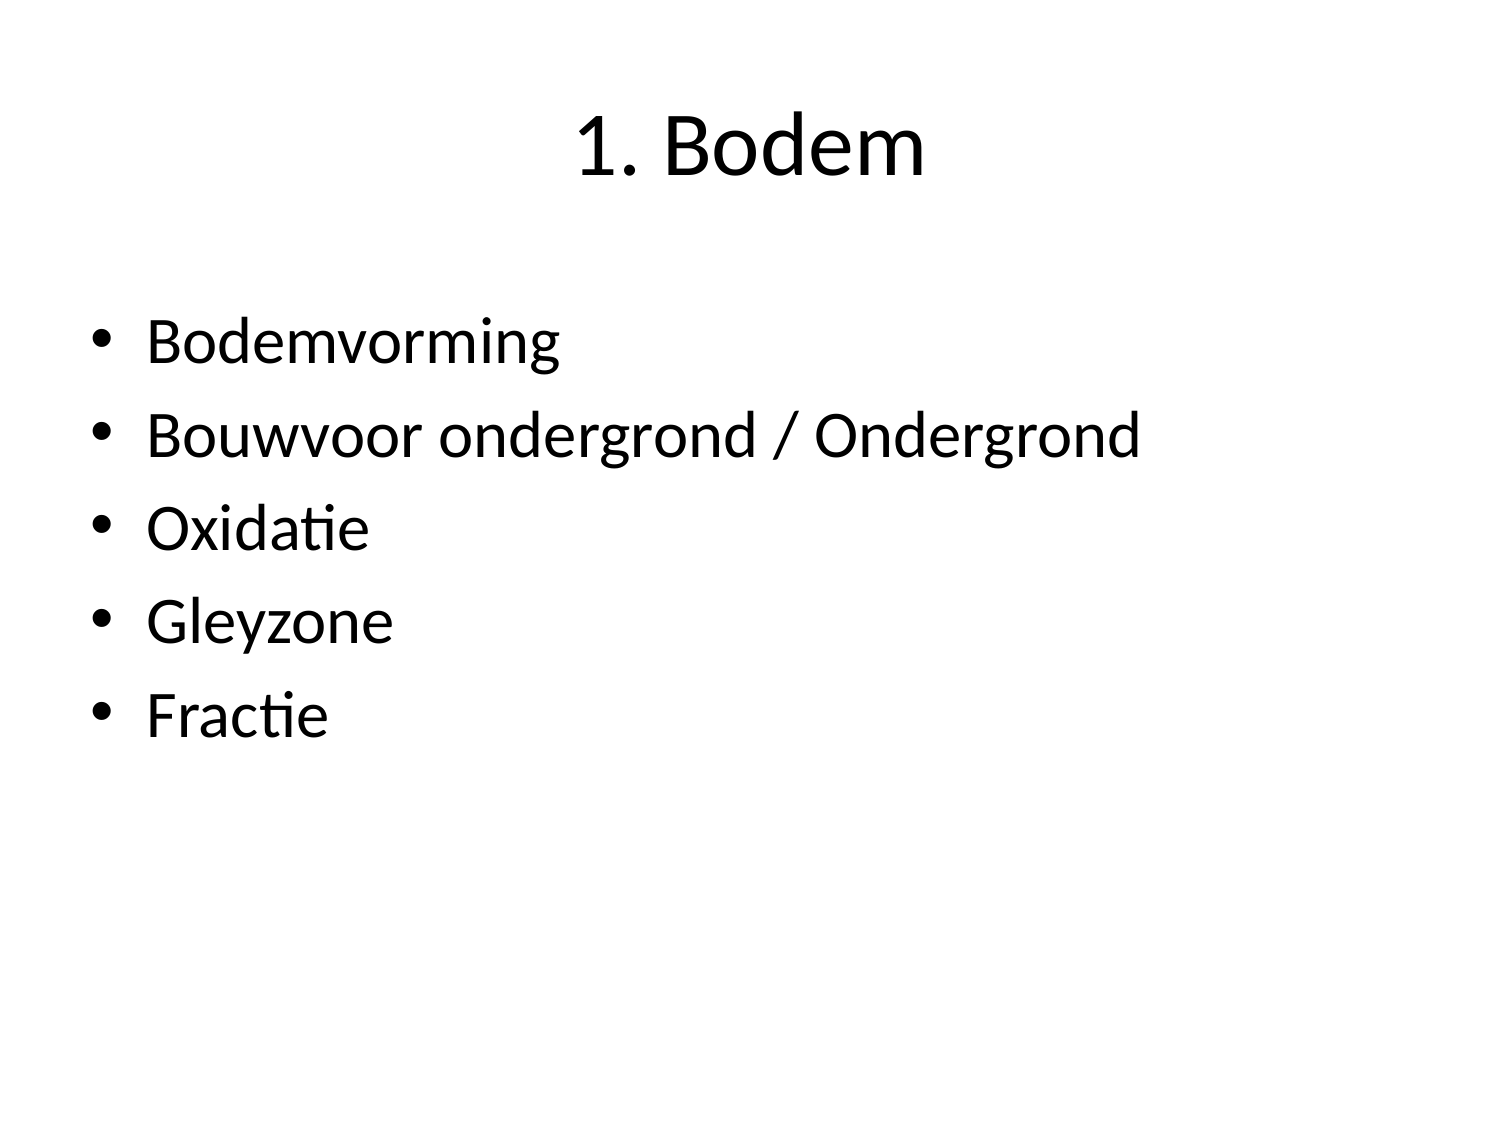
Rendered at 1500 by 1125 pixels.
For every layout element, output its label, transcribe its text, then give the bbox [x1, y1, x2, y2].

title 1. Bodem [75, 45, 1425, 196]
list Bodemvorming Bouwvoor ondergrond / Ondergrond Oxidatie Gleyzone Fractie [75, 196, 1425, 1083]
